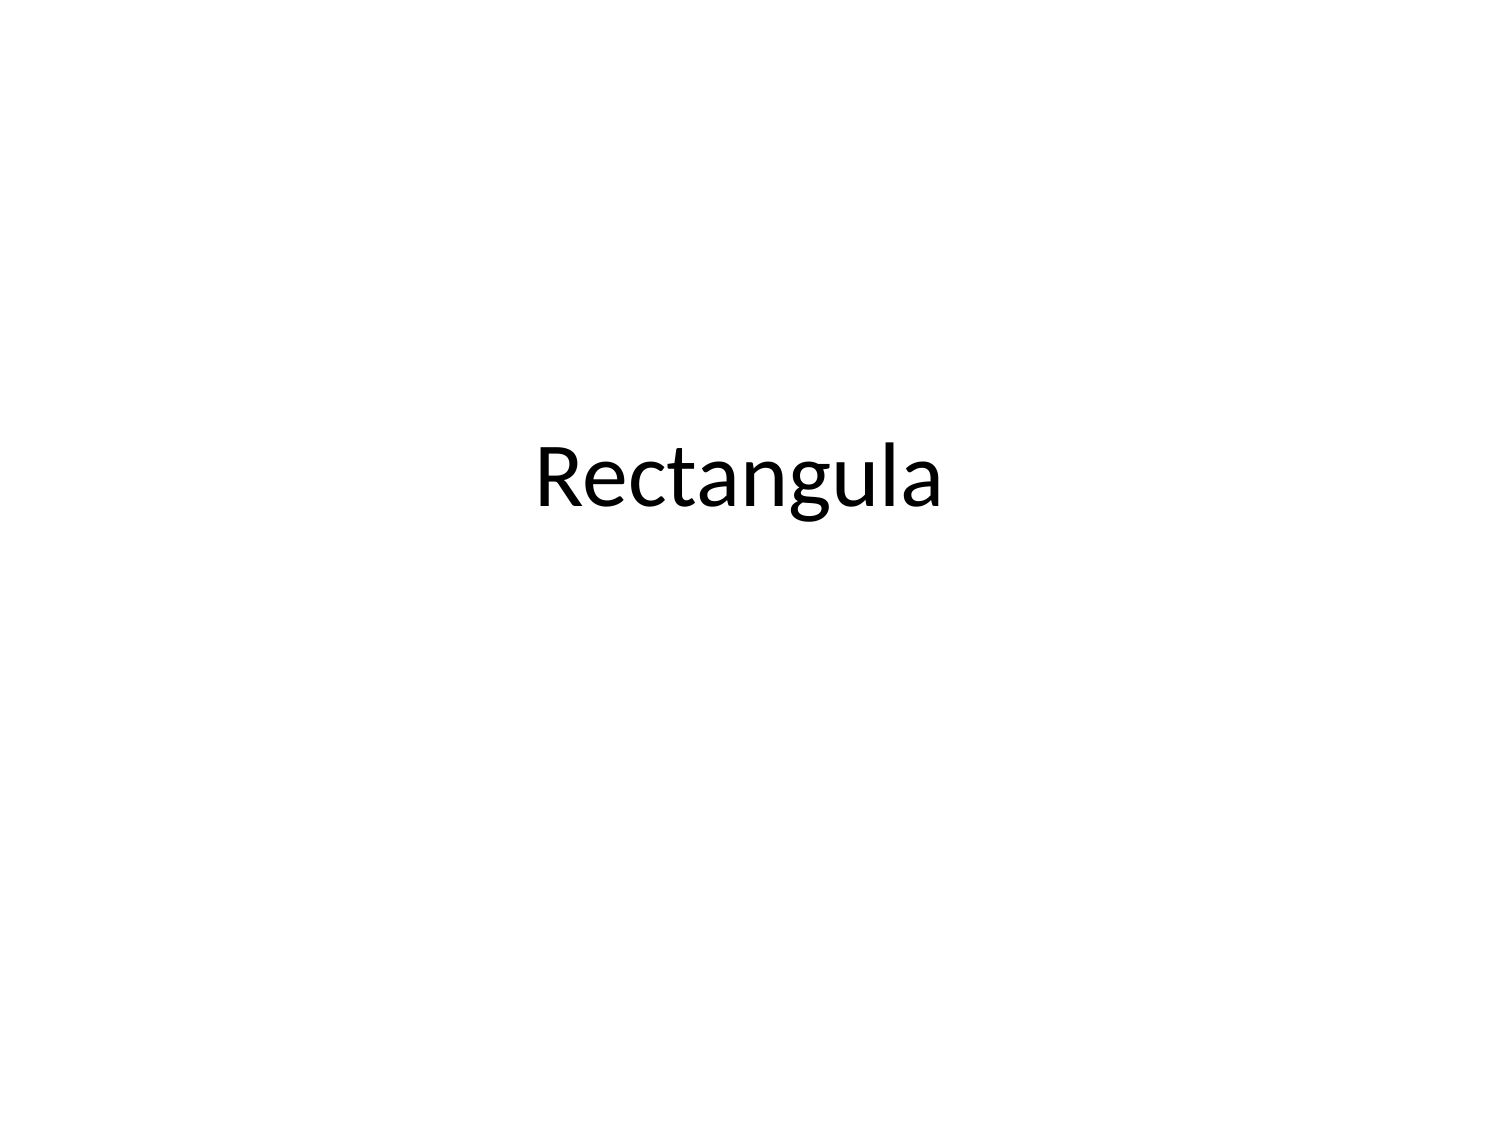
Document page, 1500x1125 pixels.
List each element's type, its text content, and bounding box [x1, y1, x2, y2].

title Rectangula [112, 349, 1388, 591]
